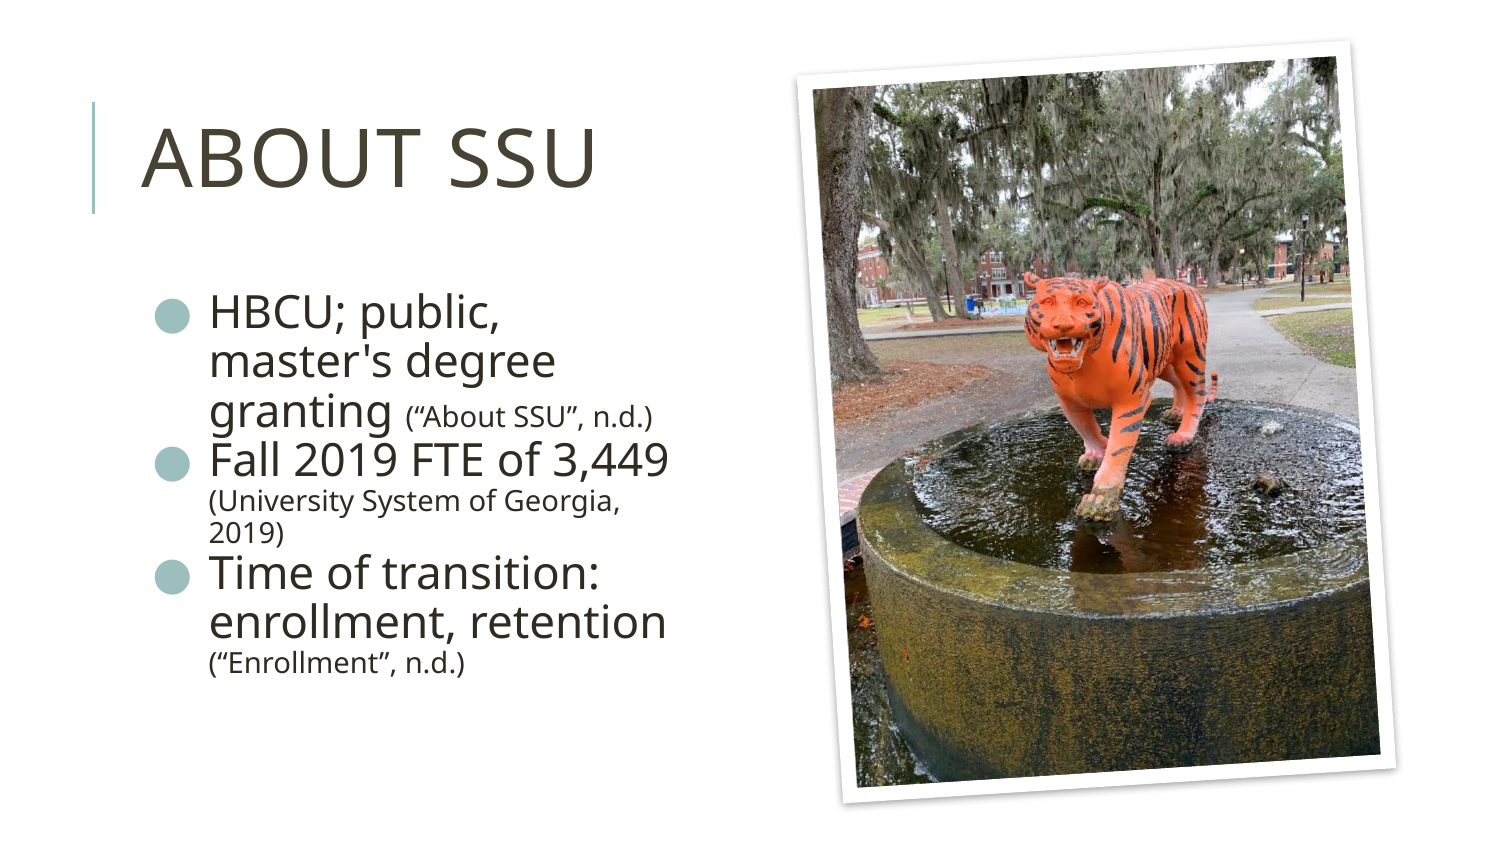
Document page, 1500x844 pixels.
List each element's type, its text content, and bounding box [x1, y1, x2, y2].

list HBCU; public, master's degree granting (“About SSU”, n.d.) Fall 2019 FTE of 3,449 (University System of Georgia, 2019) Time of transition: enrollment, retention (“Enrollment”, n.d.) [126, 281, 696, 777]
title ABOUT SSU [126, 71, 802, 257]
picture [746, 57, 1447, 787]
